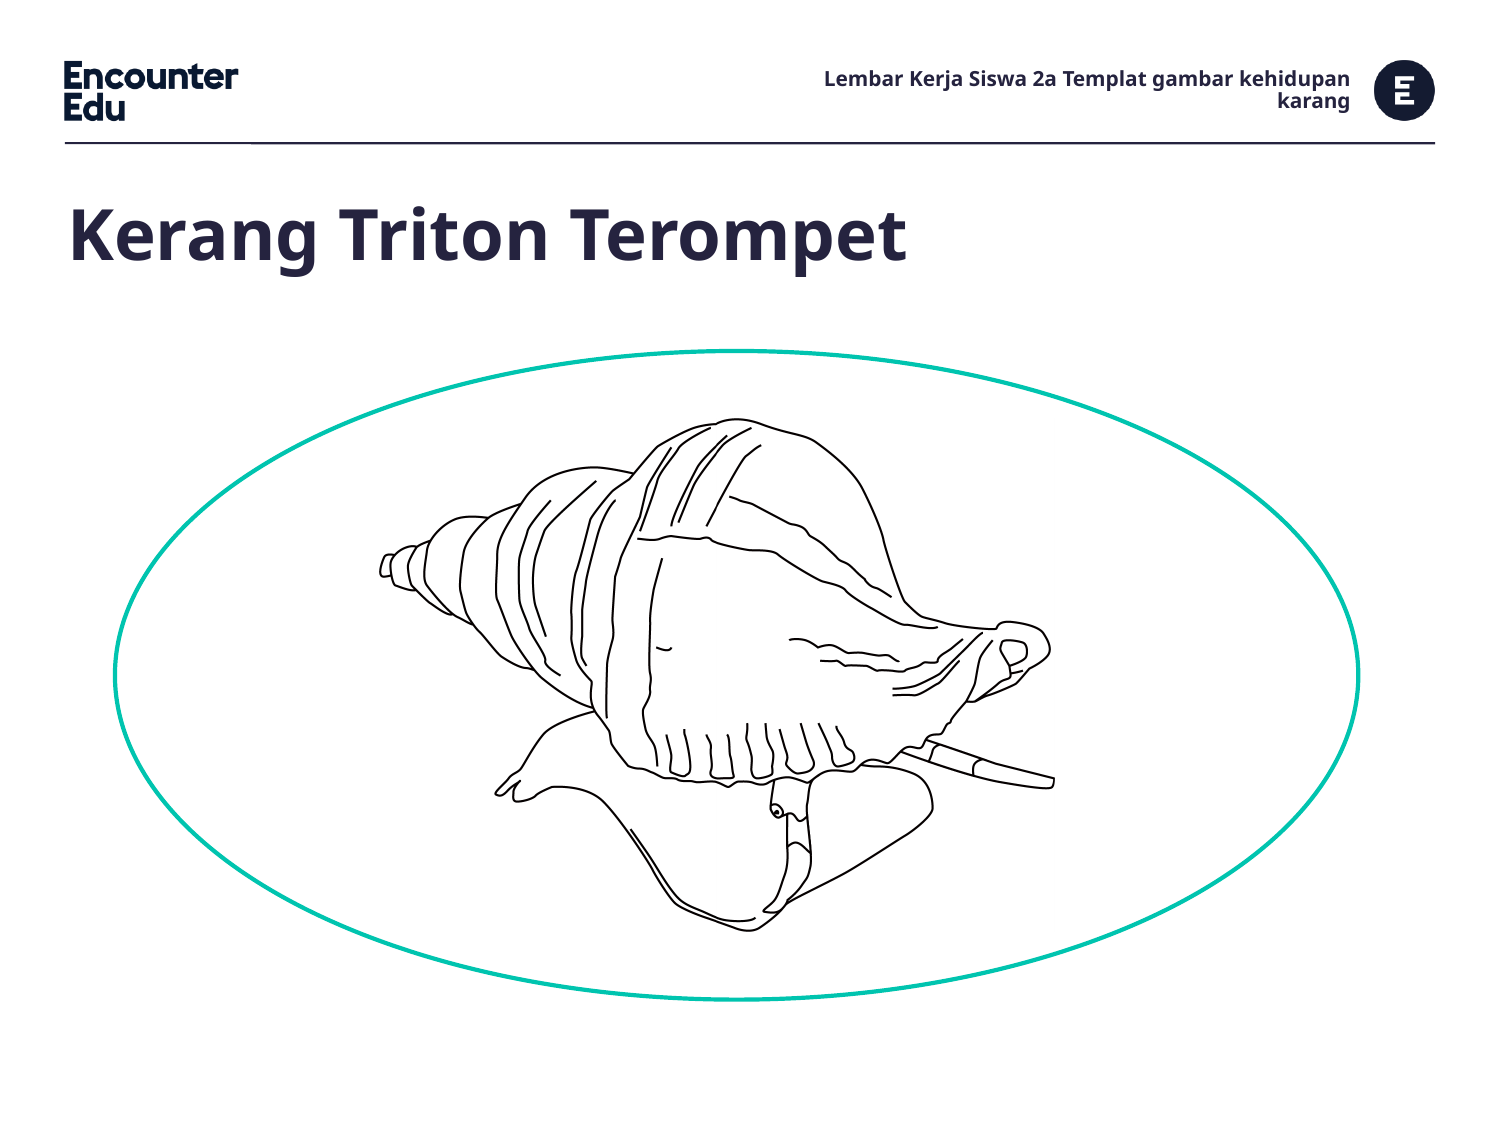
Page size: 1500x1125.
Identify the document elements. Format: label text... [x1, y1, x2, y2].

title Lembar Kerja Siswa 2a Templat gambar kehidupan karang [749, 67, 1359, 114]
picture [60, 59, 243, 122]
picture [1372, 58, 1436, 122]
picture [378, 418, 1055, 932]
list Kerang Triton Terompet [59, 191, 929, 394]
text_box [114, 366, 1359, 1000]
